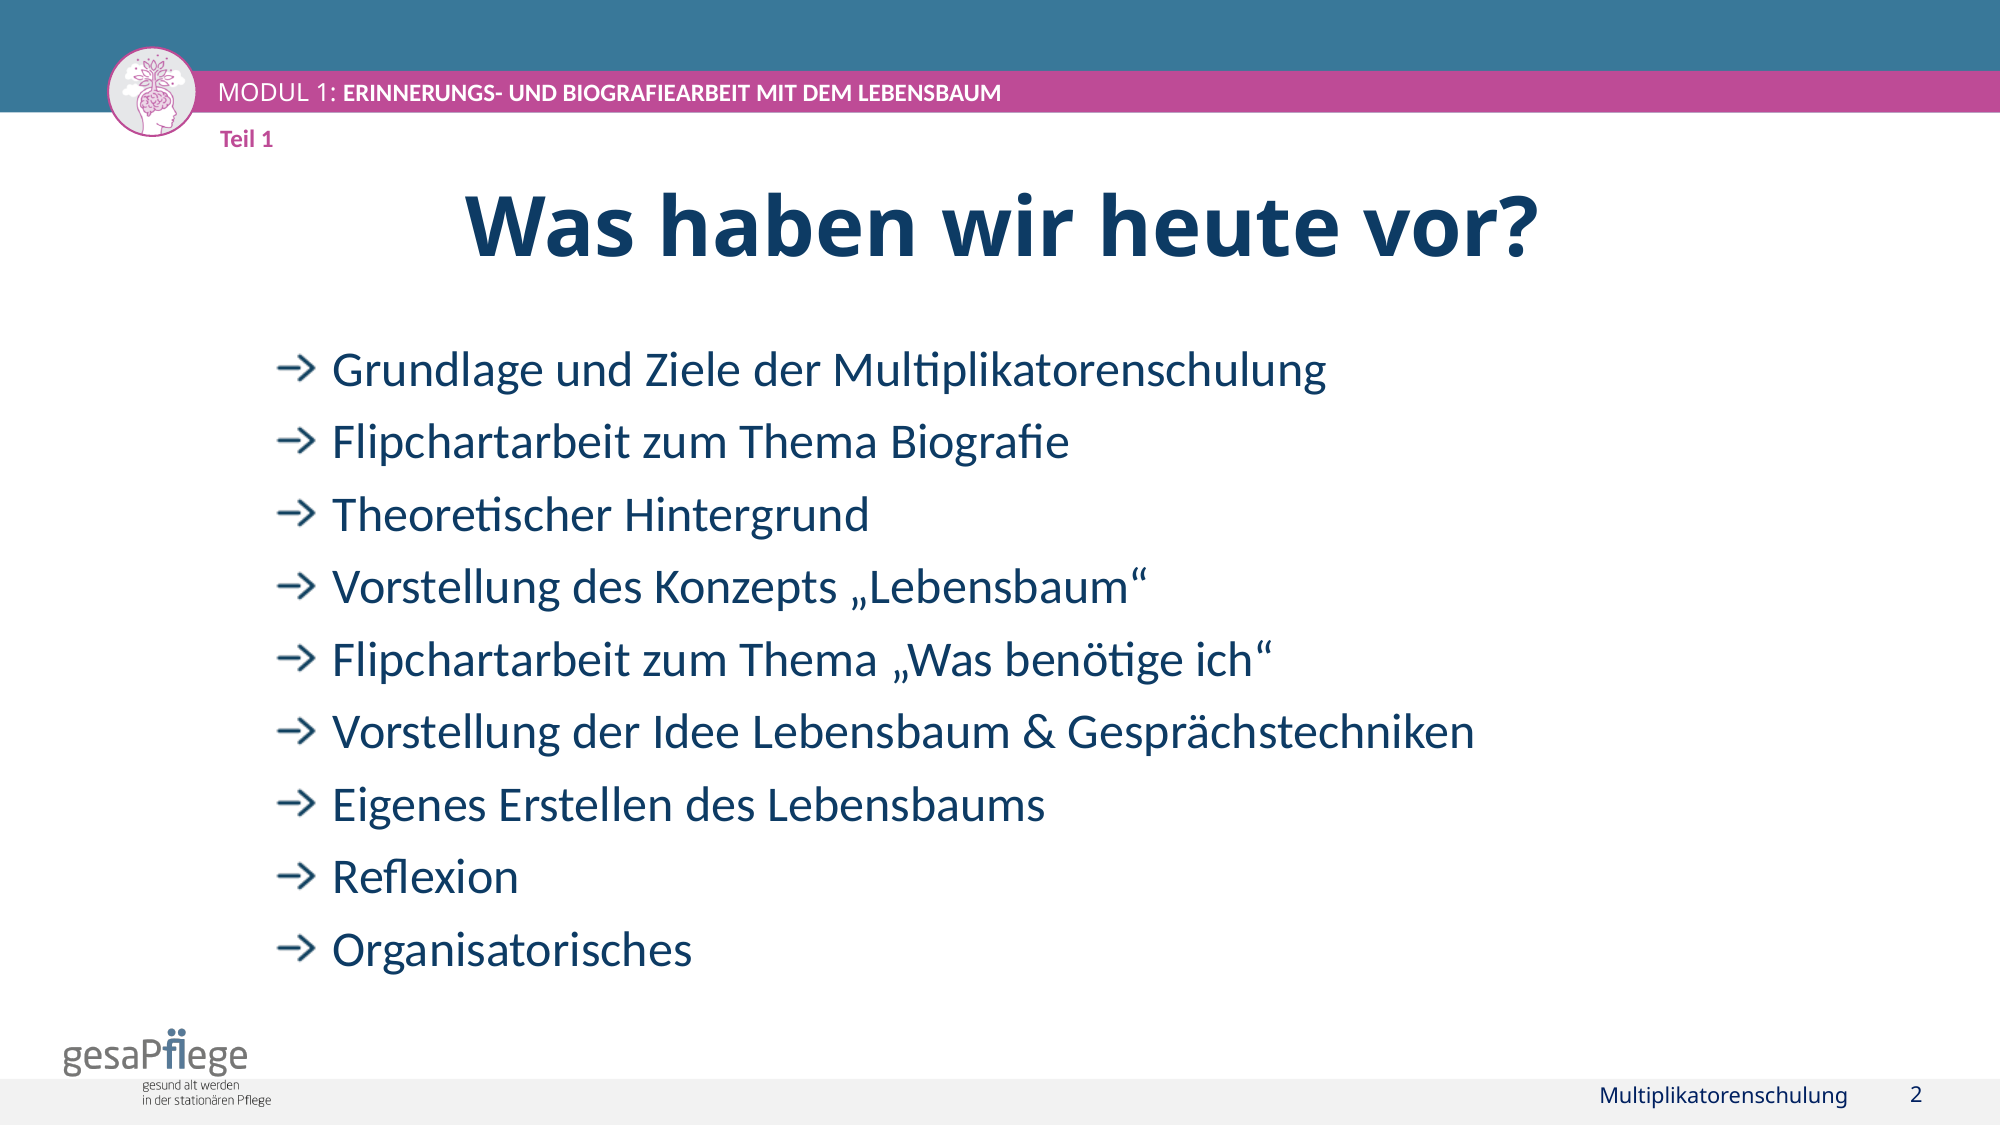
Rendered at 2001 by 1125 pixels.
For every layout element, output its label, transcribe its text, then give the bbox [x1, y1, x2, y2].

title Was haben wir heute vor? [214, 184, 1792, 279]
list Grundlage und Ziele der Multiplikatorenschulung Flipchartarbeit zum Thema Biografie Theoretischer Hintergrund Vorstellung des Konzepts „Lebensbaum“ Flipchartarbeit zum Thema „Was benötige ich“ Vorstellung der Idee Lebensbaum & Gesprächstechniken Eigenes Erstellen des Lebensbaums Reflexion Organisatorisches [214, 342, 1792, 993]
list Teil 1 [208, 120, 428, 153]
footer Multiplikatorenschulung [1111, 1076, 1863, 1114]
slide_number 2 [1863, 1076, 1938, 1114]
picture [62, 1027, 272, 1108]
